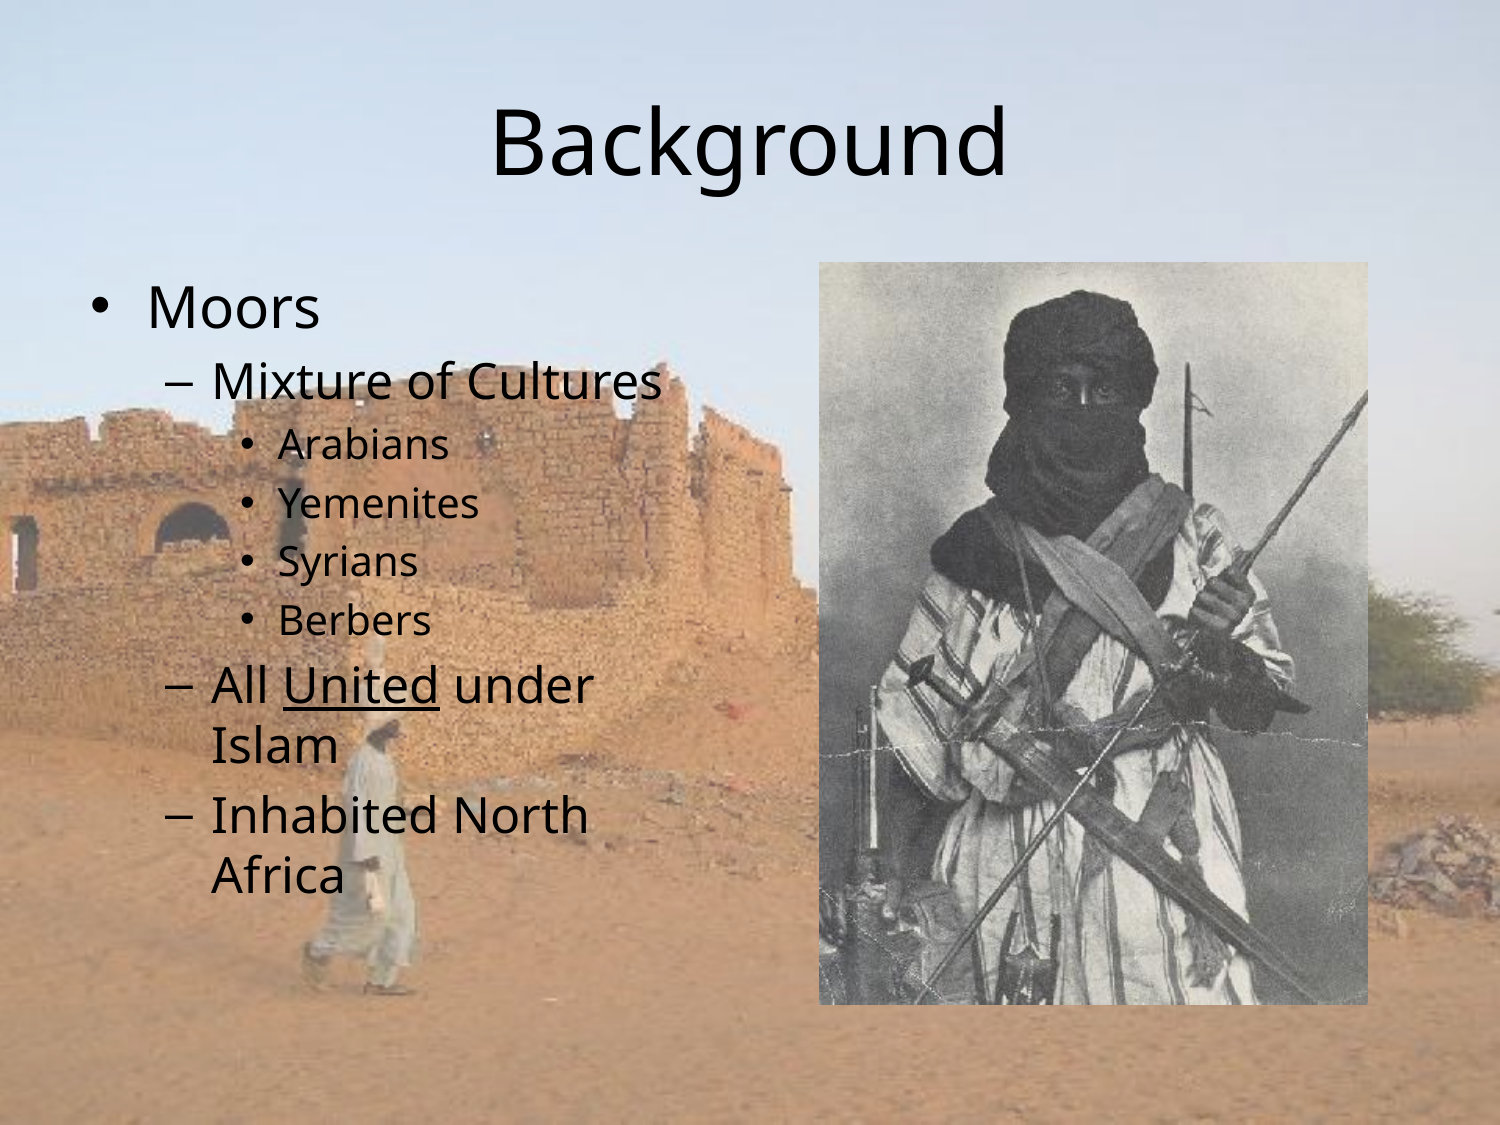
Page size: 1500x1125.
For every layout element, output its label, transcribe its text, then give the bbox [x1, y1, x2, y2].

list Moors Mixture of Cultures Arabians Yemenites Syrians Berbers All United under Islam Inhabited North Africa [75, 262, 738, 1005]
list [819, 262, 1369, 1005]
title Background [75, 45, 1425, 233]
